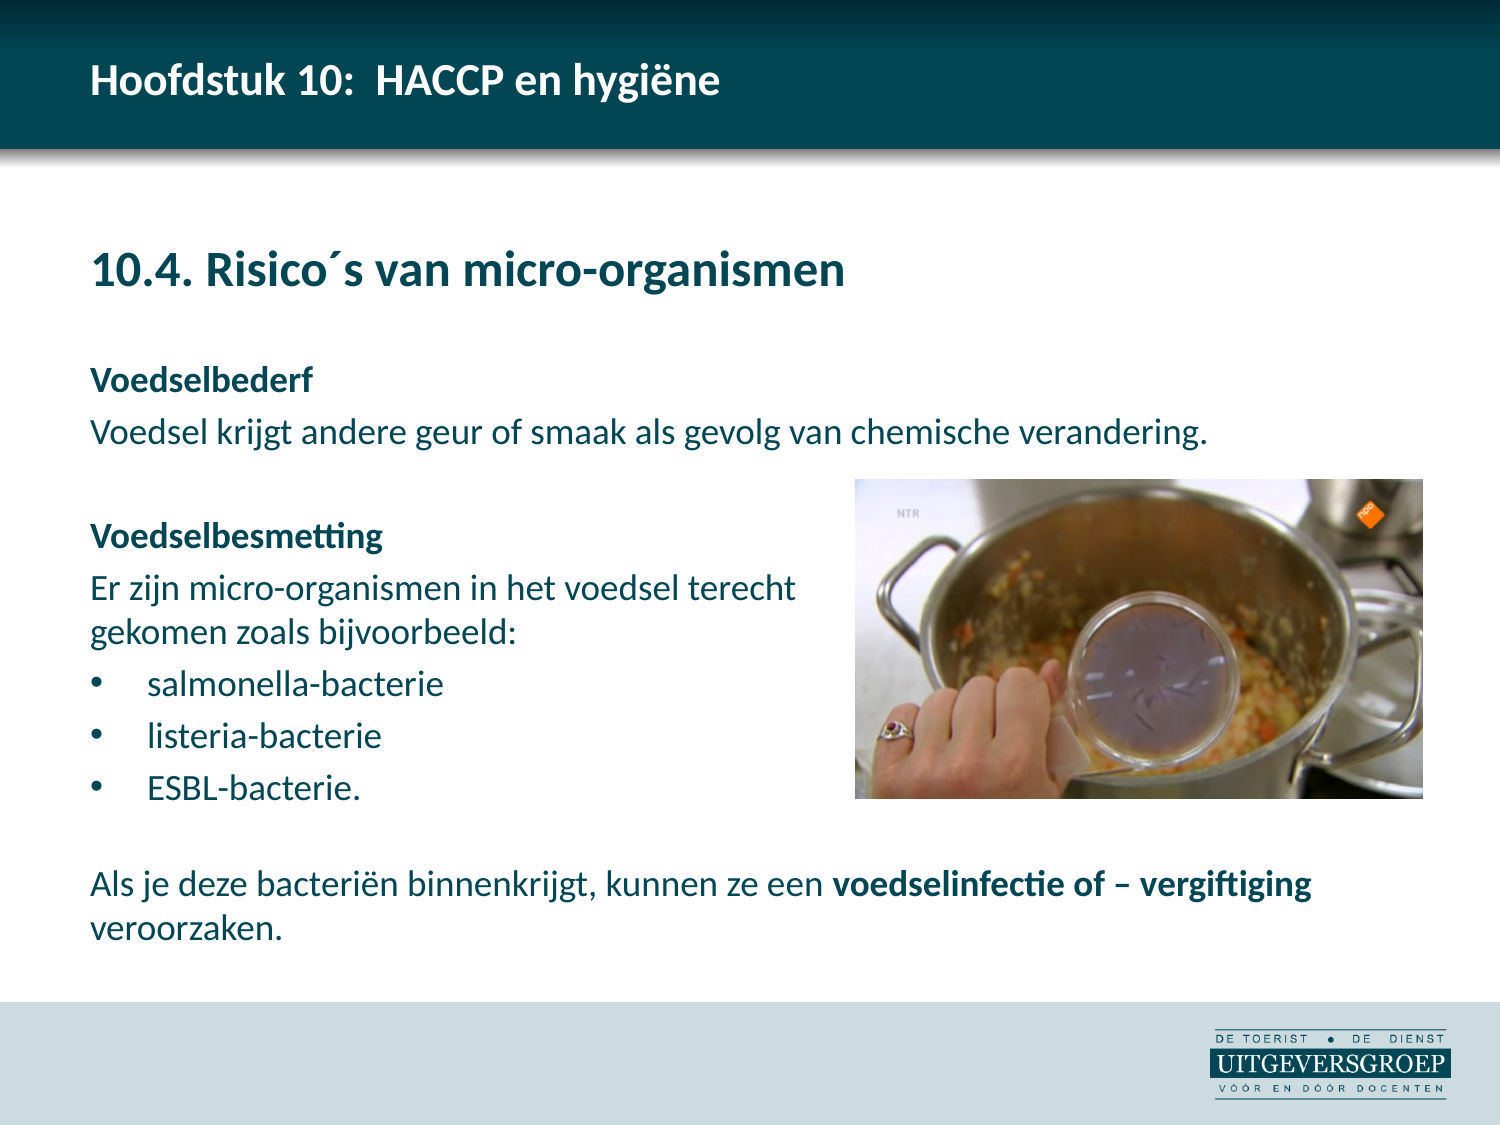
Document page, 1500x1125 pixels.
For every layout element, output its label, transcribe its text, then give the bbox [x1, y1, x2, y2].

picture [855, 479, 1424, 799]
title Hoofdstuk 10: HACCP en hygiëne [75, 0, 1425, 172]
picture [1210, 1021, 1451, 1106]
list 10.4. Risico´s van micro-organismen Voedselbederf Voedsel krijgt andere geur of smaak als gevolg van chemische verandering. Voedselbesmetting Er zijn micro-organismen in het voedsel terecht gekomen zoals bijvoorbeeld: salmonella-bacterie listeria-bacterie ESBL-bacterie. Als je deze bacteriën binnenkrijgt, kunnen ze een voedselinfectie of – vergiftiging veroorzaken. [75, 221, 1425, 965]
